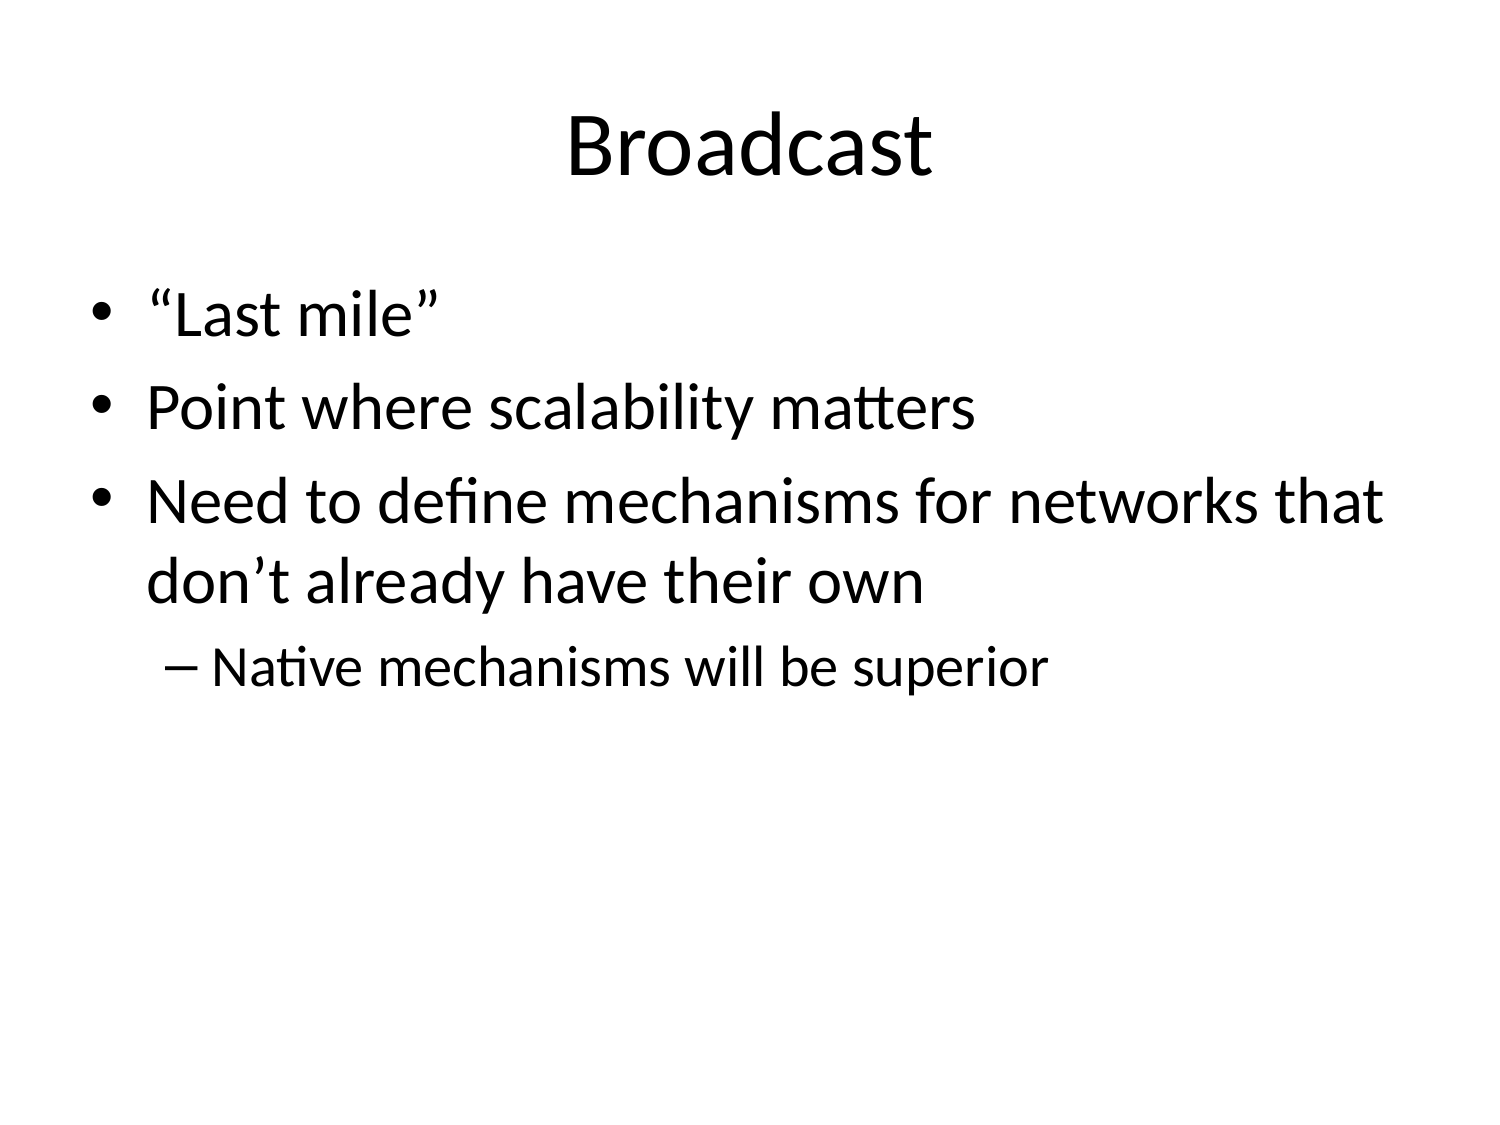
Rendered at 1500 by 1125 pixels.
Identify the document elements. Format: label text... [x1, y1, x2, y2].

list “Last mile” Point where scalability matters Need to define mechanisms for networks that don’t already have their own Native mechanisms will be superior [75, 262, 1425, 1005]
title Broadcast [75, 45, 1425, 233]
